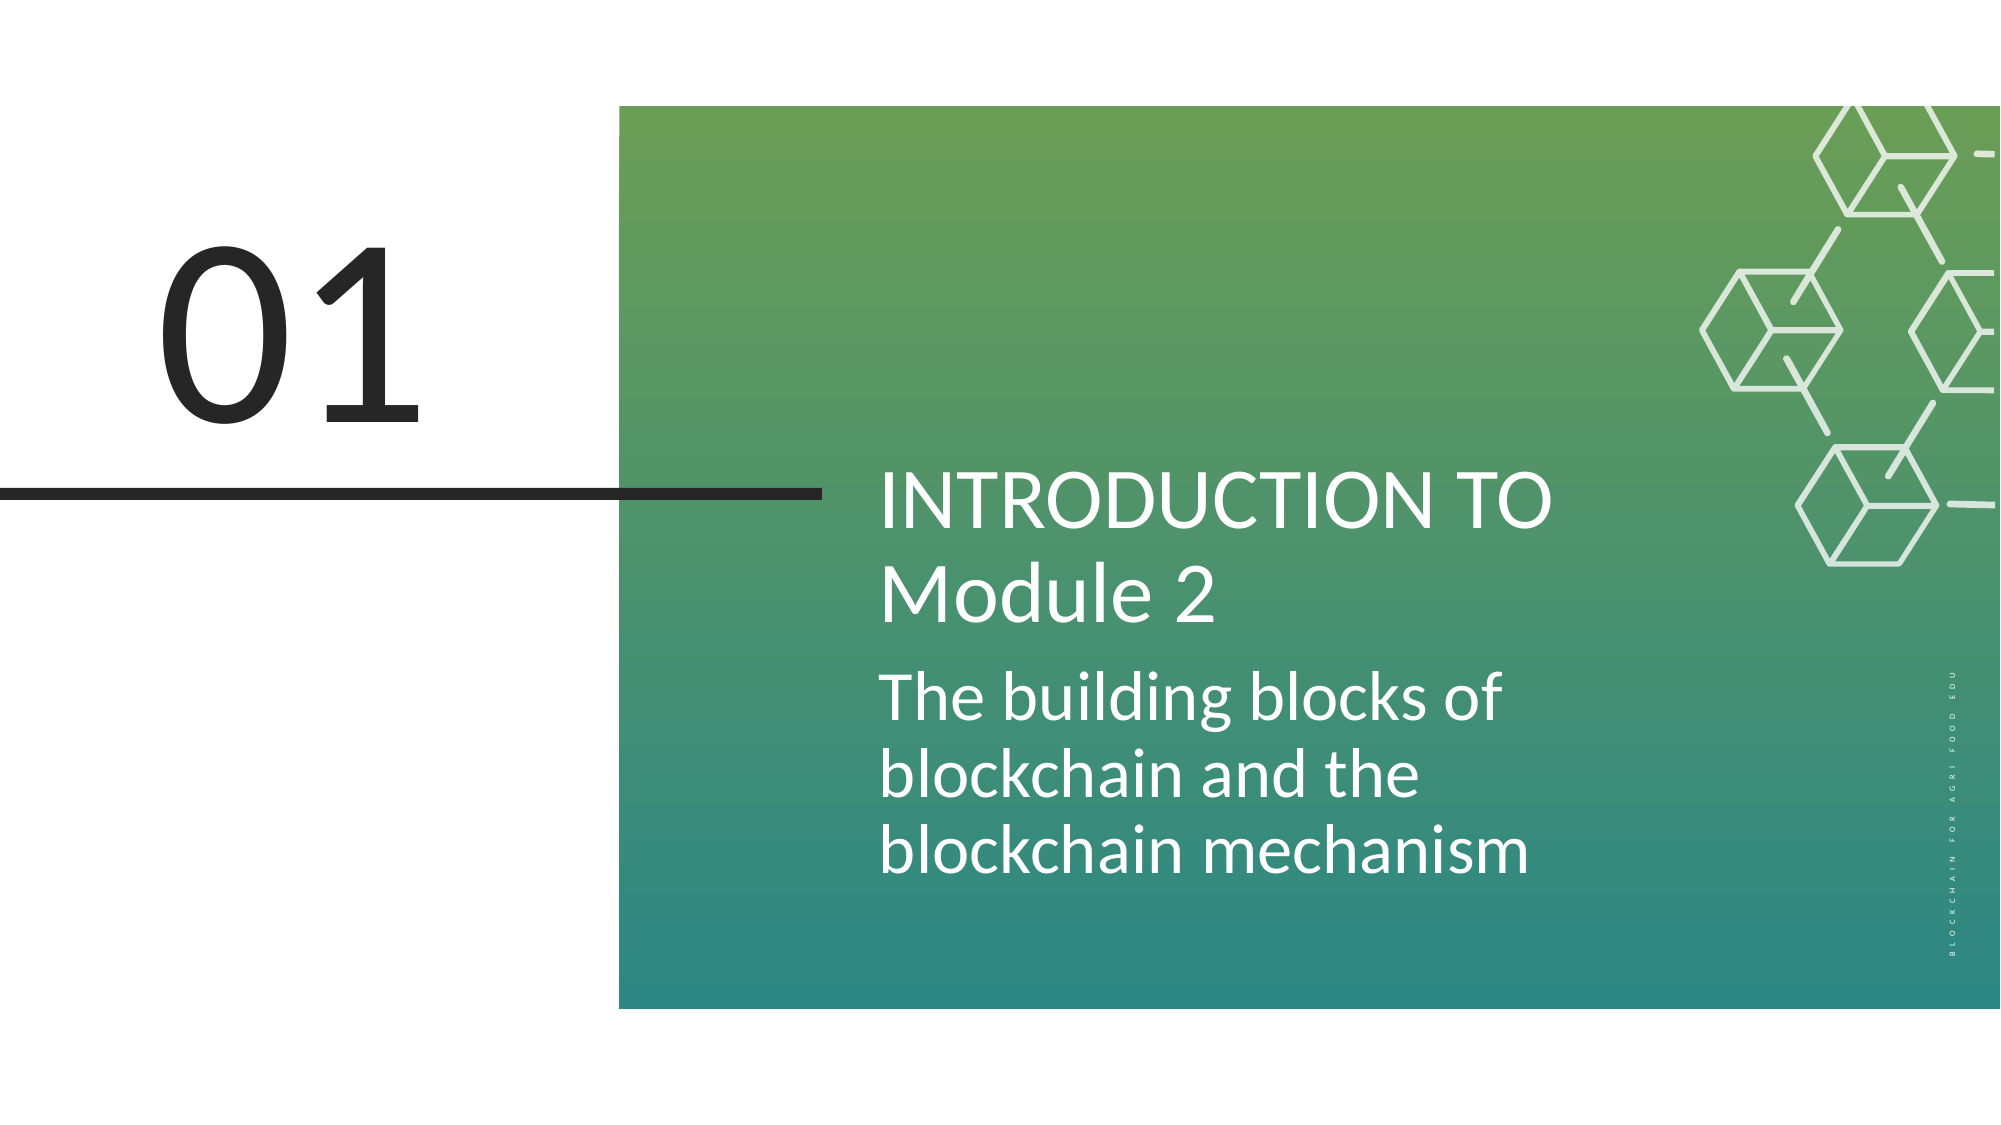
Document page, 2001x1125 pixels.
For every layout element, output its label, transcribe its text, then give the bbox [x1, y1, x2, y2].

list 01 [141, 180, 481, 277]
list INTRODUCTION TO Module 2 The building blocks of blockchain and the blockchain mechanism [864, 446, 1709, 899]
